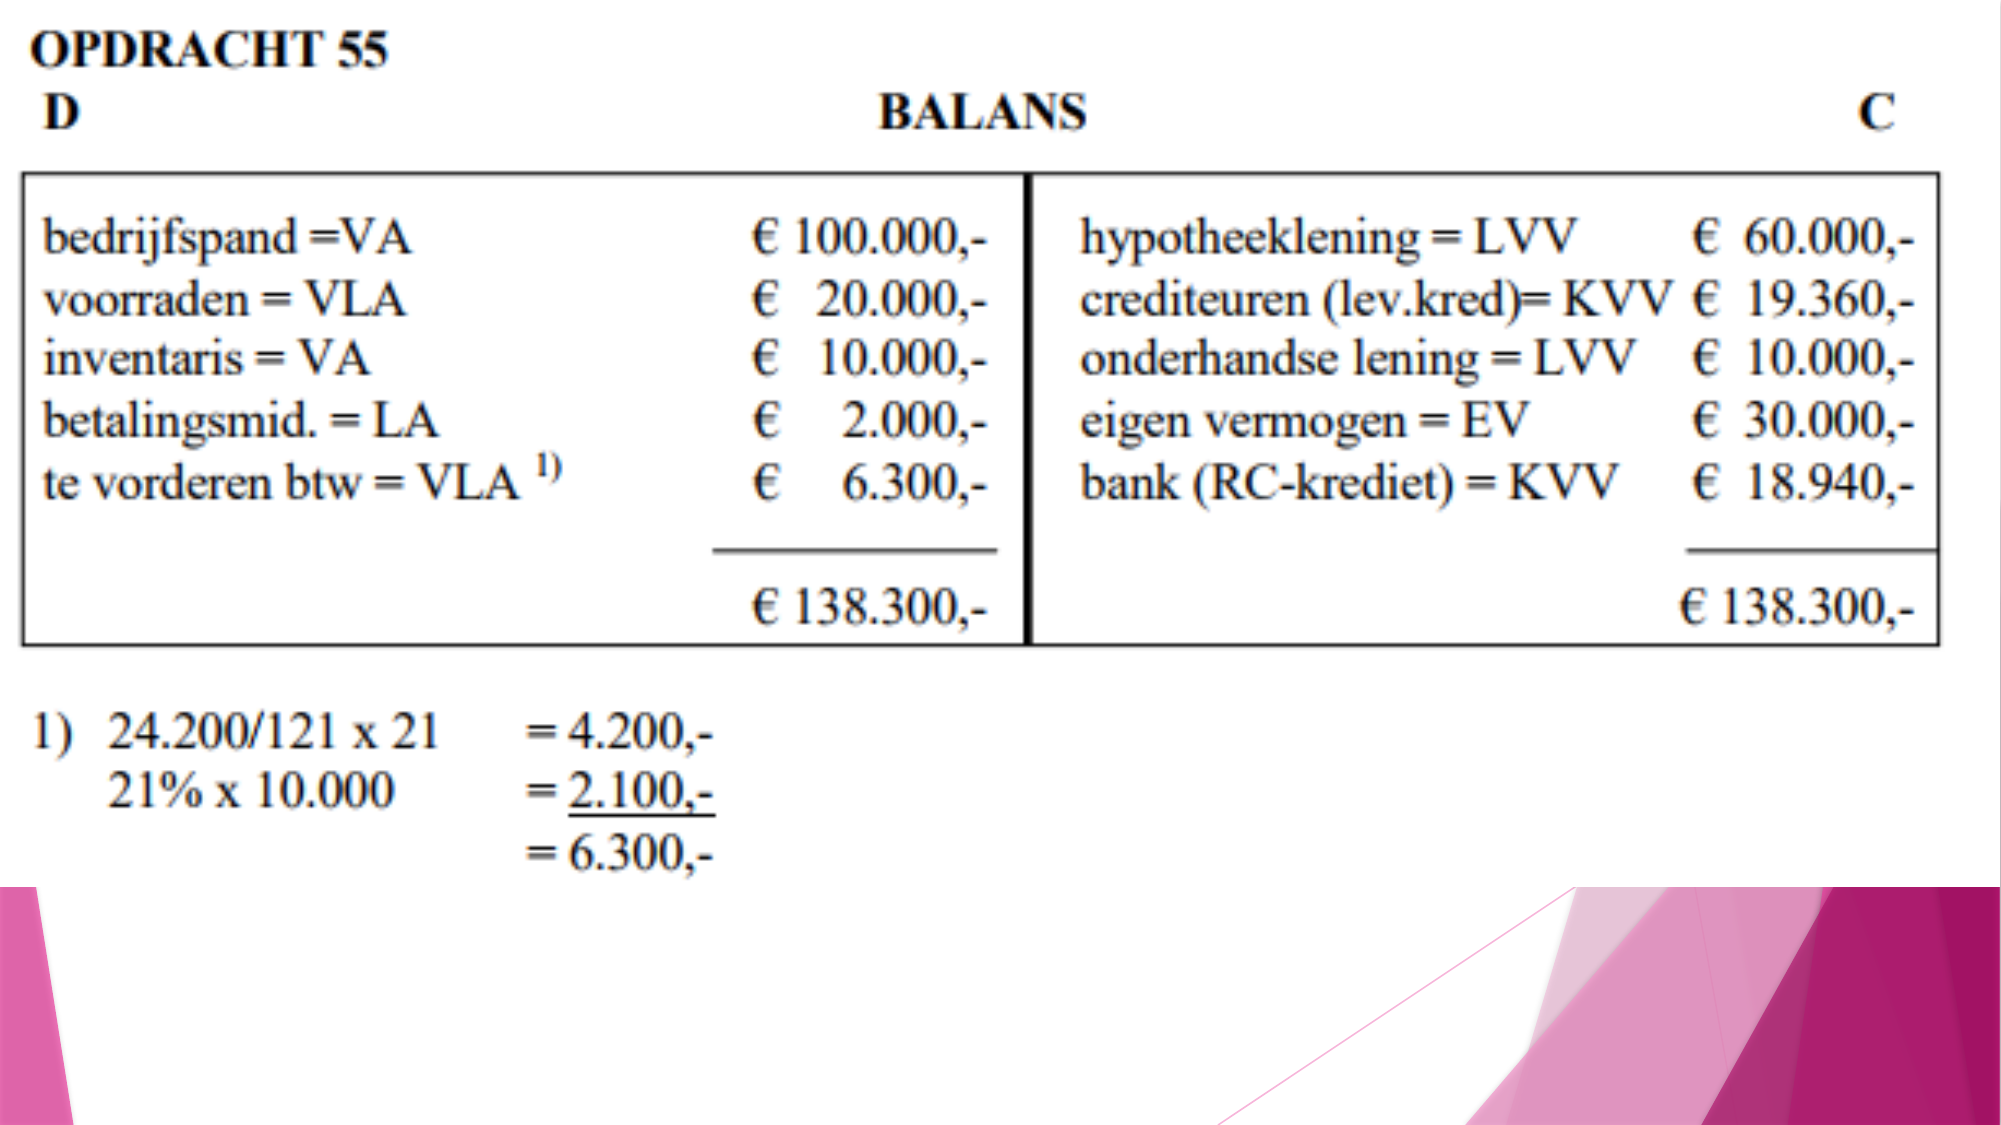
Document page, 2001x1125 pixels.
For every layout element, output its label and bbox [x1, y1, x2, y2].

picture [0, 0, 2000, 891]
